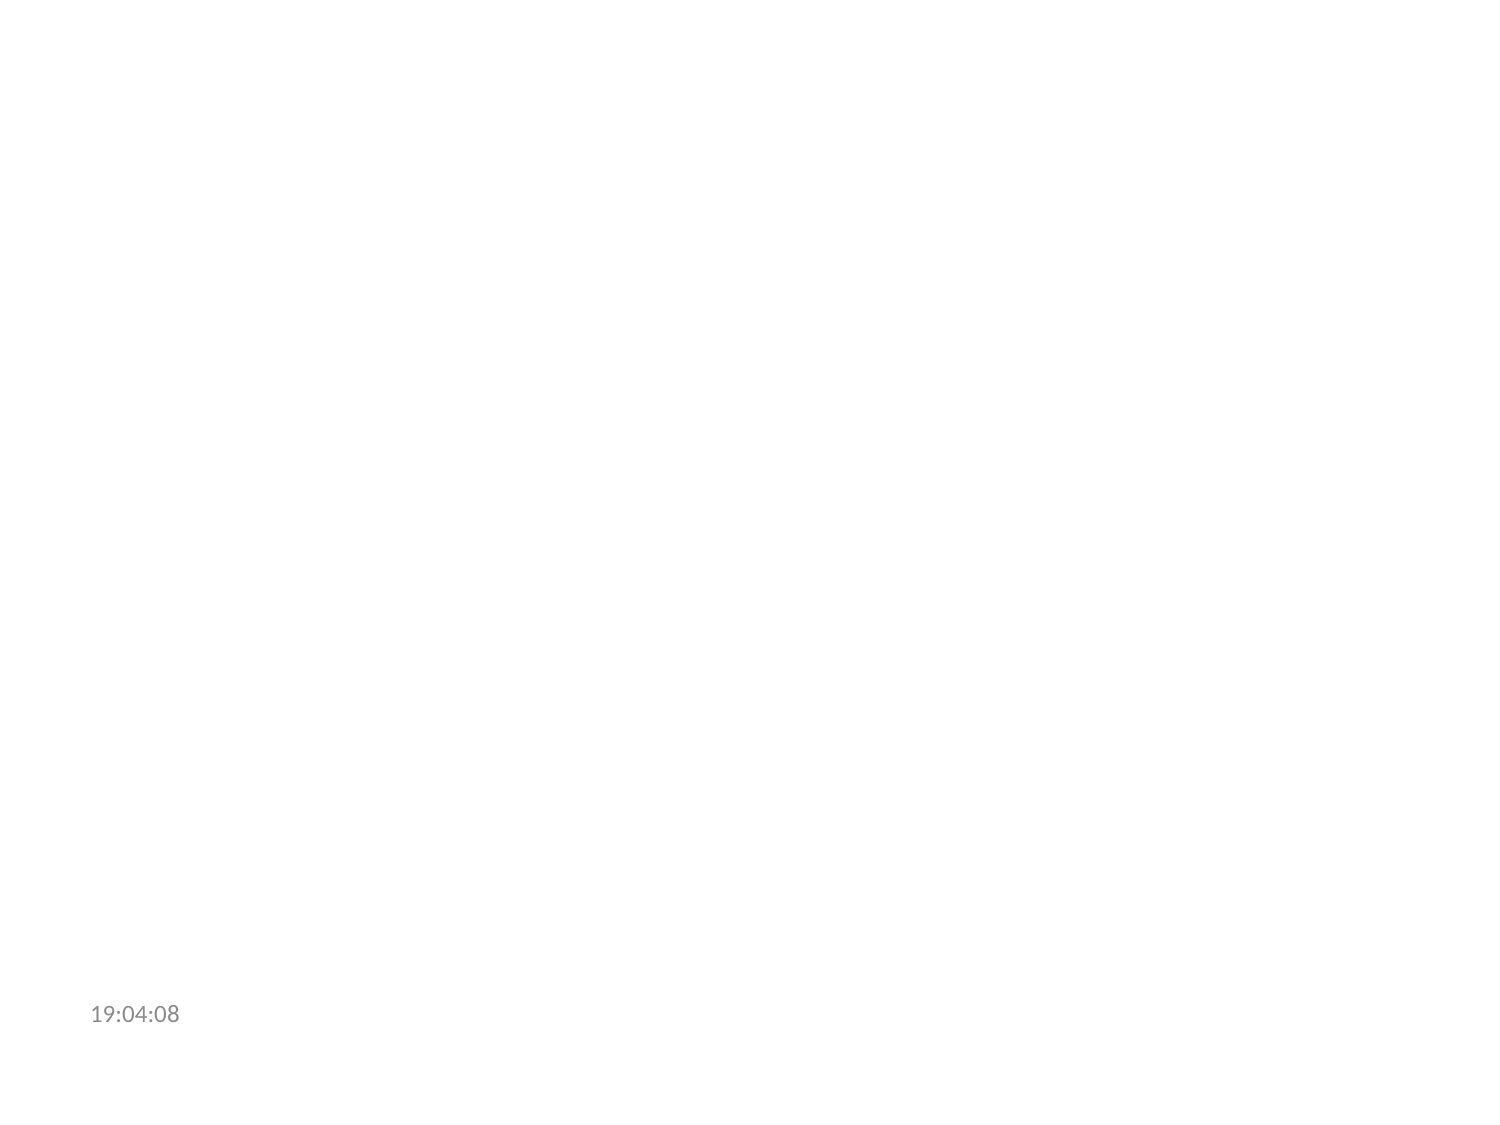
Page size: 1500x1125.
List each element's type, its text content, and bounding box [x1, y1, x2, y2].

text_box 15:35:09 [75, 982, 425, 1043]
